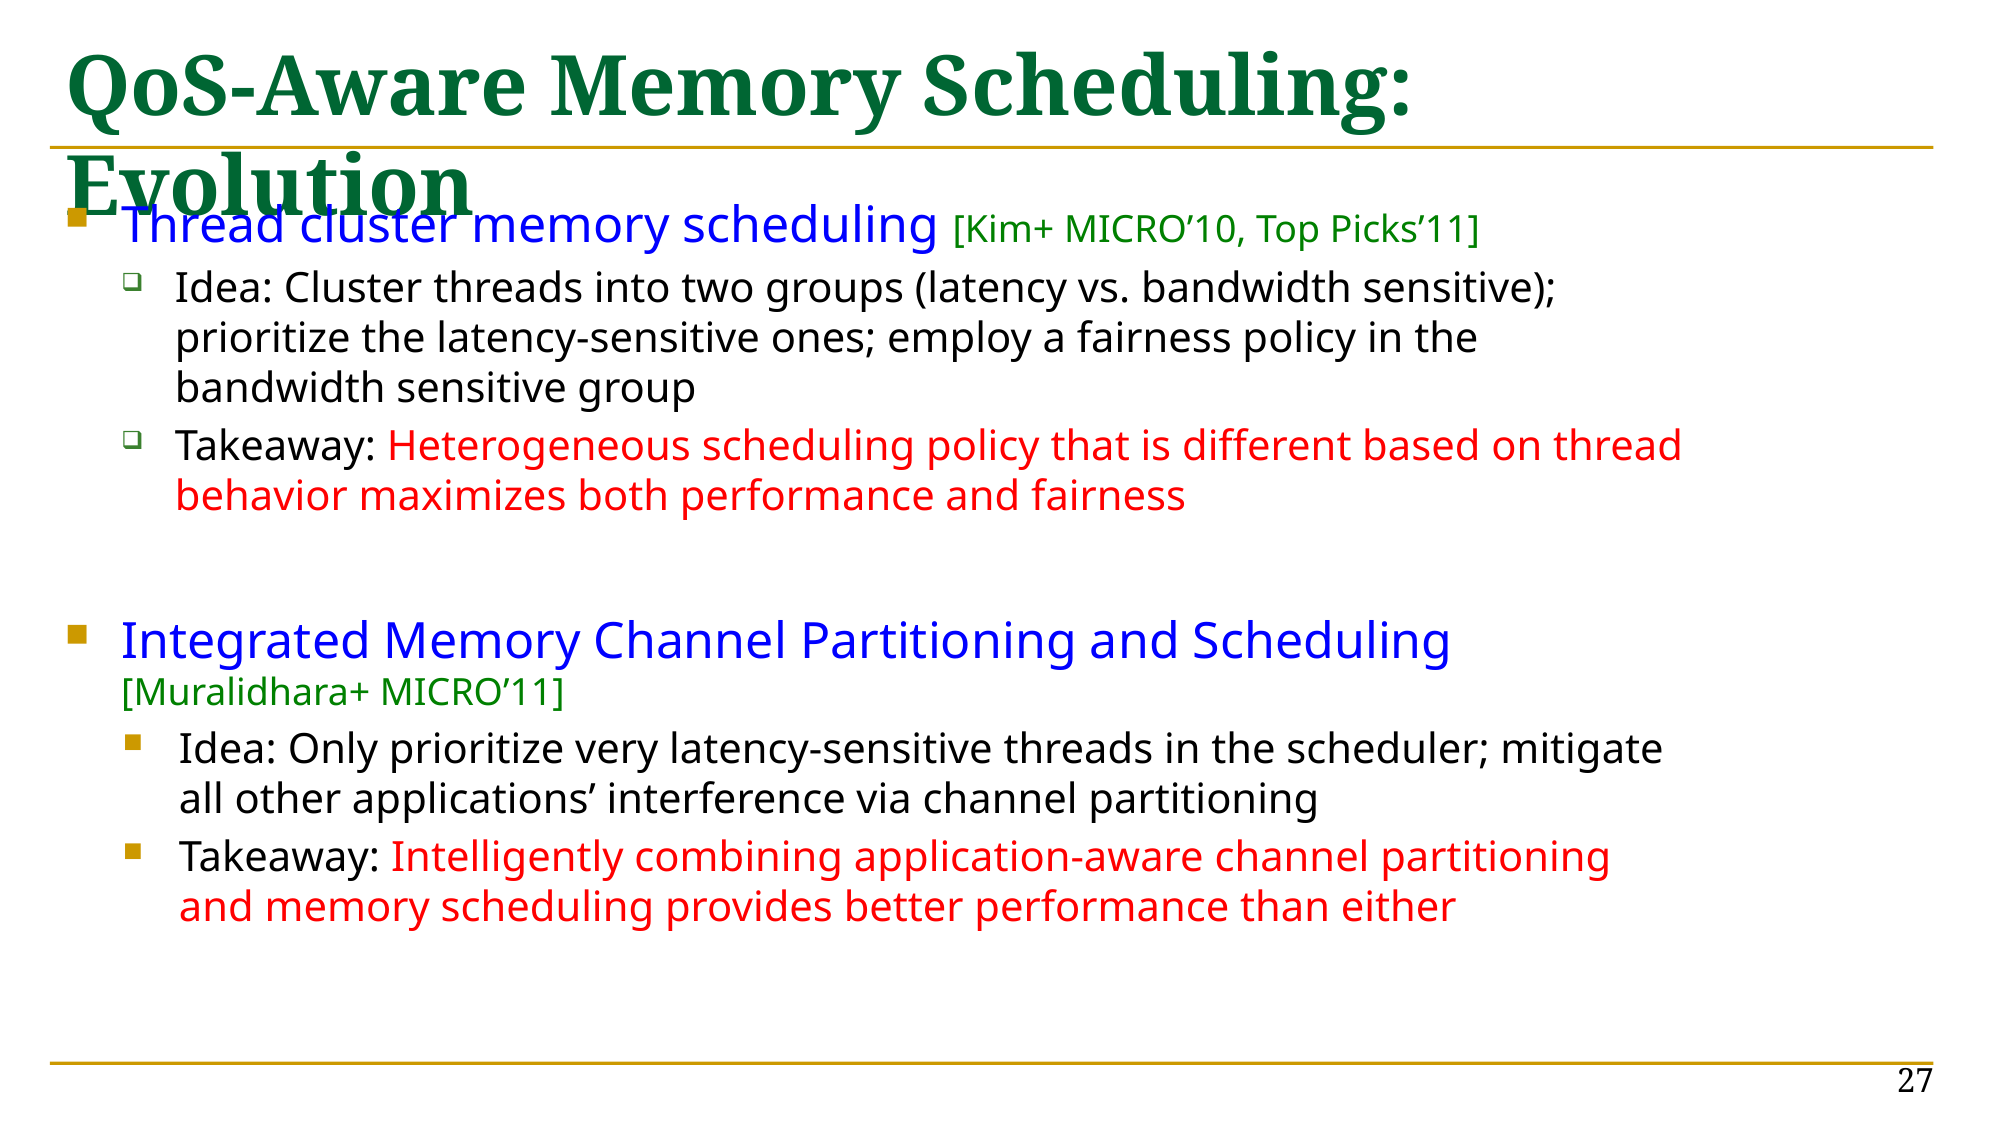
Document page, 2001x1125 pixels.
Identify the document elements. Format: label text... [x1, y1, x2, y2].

slide_number 27 [1482, 1036, 1950, 1112]
title QoS-Aware Memory Scheduling: Evolution [50, 24, 1750, 200]
list Thread cluster memory scheduling [Kim+ MICRO’10, Top Picks’11] Idea: Cluster threads into two groups (latency vs. bandwidth sensitive); prioritize the latency-sensitive ones; employ a fairness policy in the bandwidth sensitive group Takeaway: Heterogeneous scheduling policy that is different based on thread behavior maximizes both performance and fairness Integrated Memory Channel Partitioning and Scheduling [Muralidhara+ MICRO’11] Idea: Only prioritize very latency-sensitive threads in the scheduler; mitigate all other applications’ interference via channel partitioning Takeaway: Intelligently combining application-aware channel partitioning and memory scheduling provides better performance than either [50, 184, 1700, 1025]
